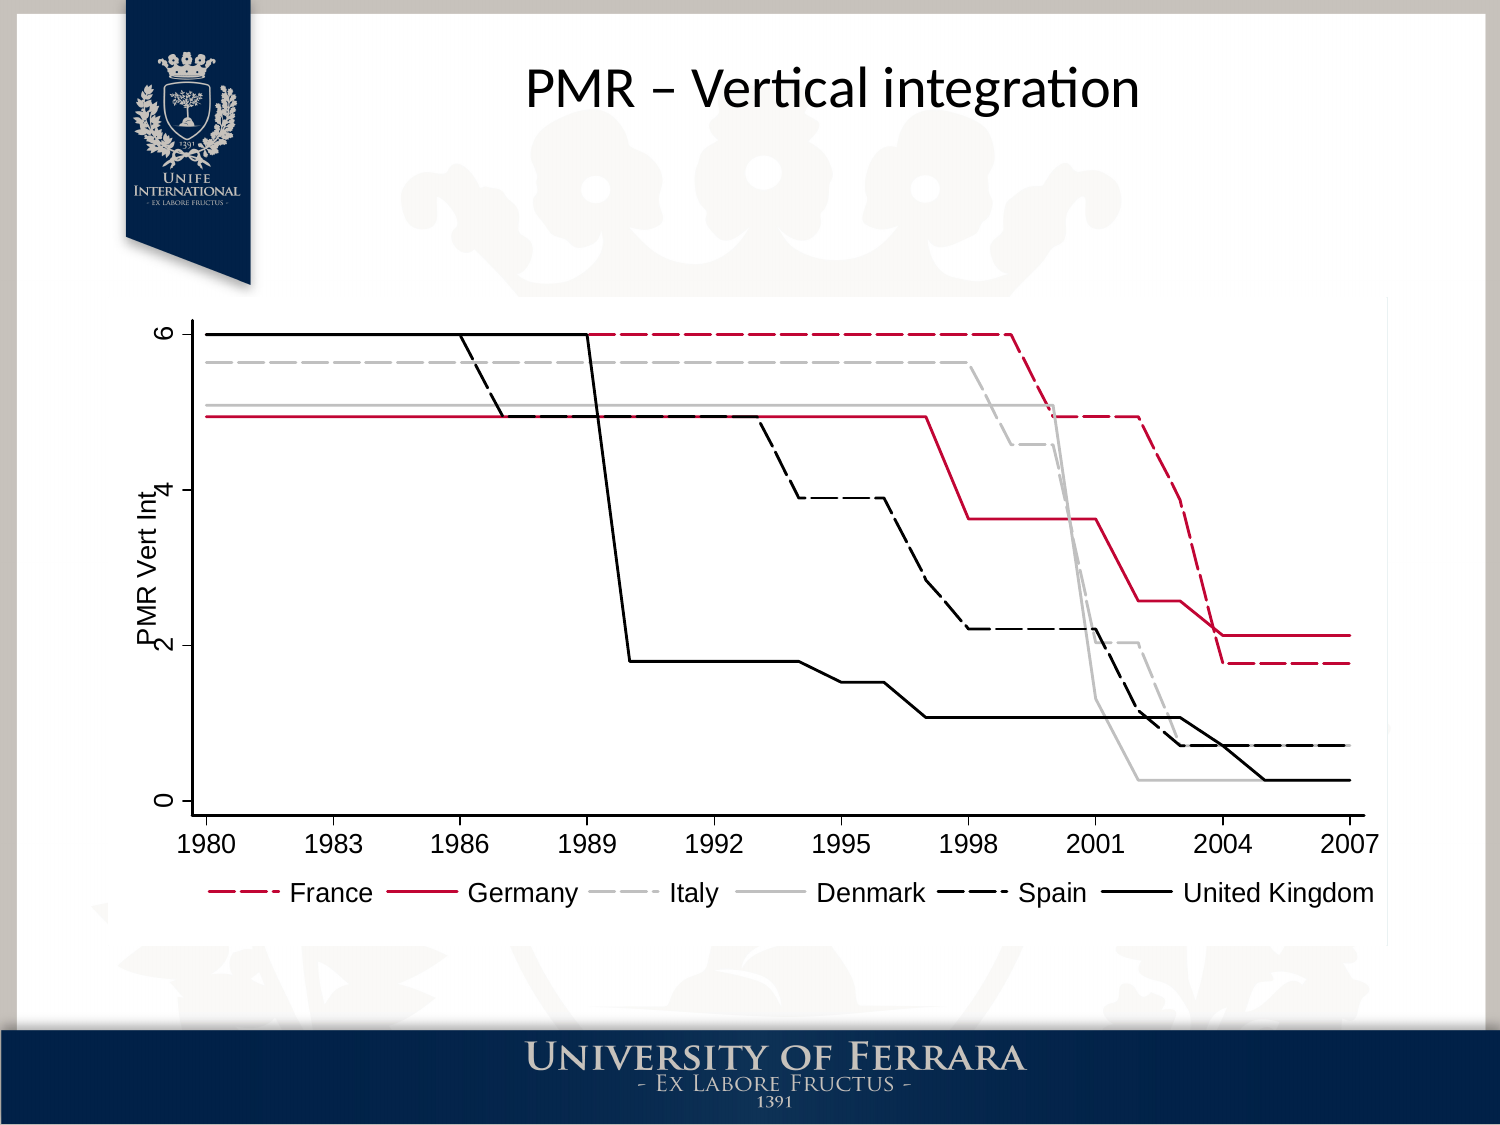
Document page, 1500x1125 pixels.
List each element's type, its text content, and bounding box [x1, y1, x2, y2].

title PMR – Vertical integration [241, 22, 1425, 145]
picture [0, 0, 1500, 1125]
